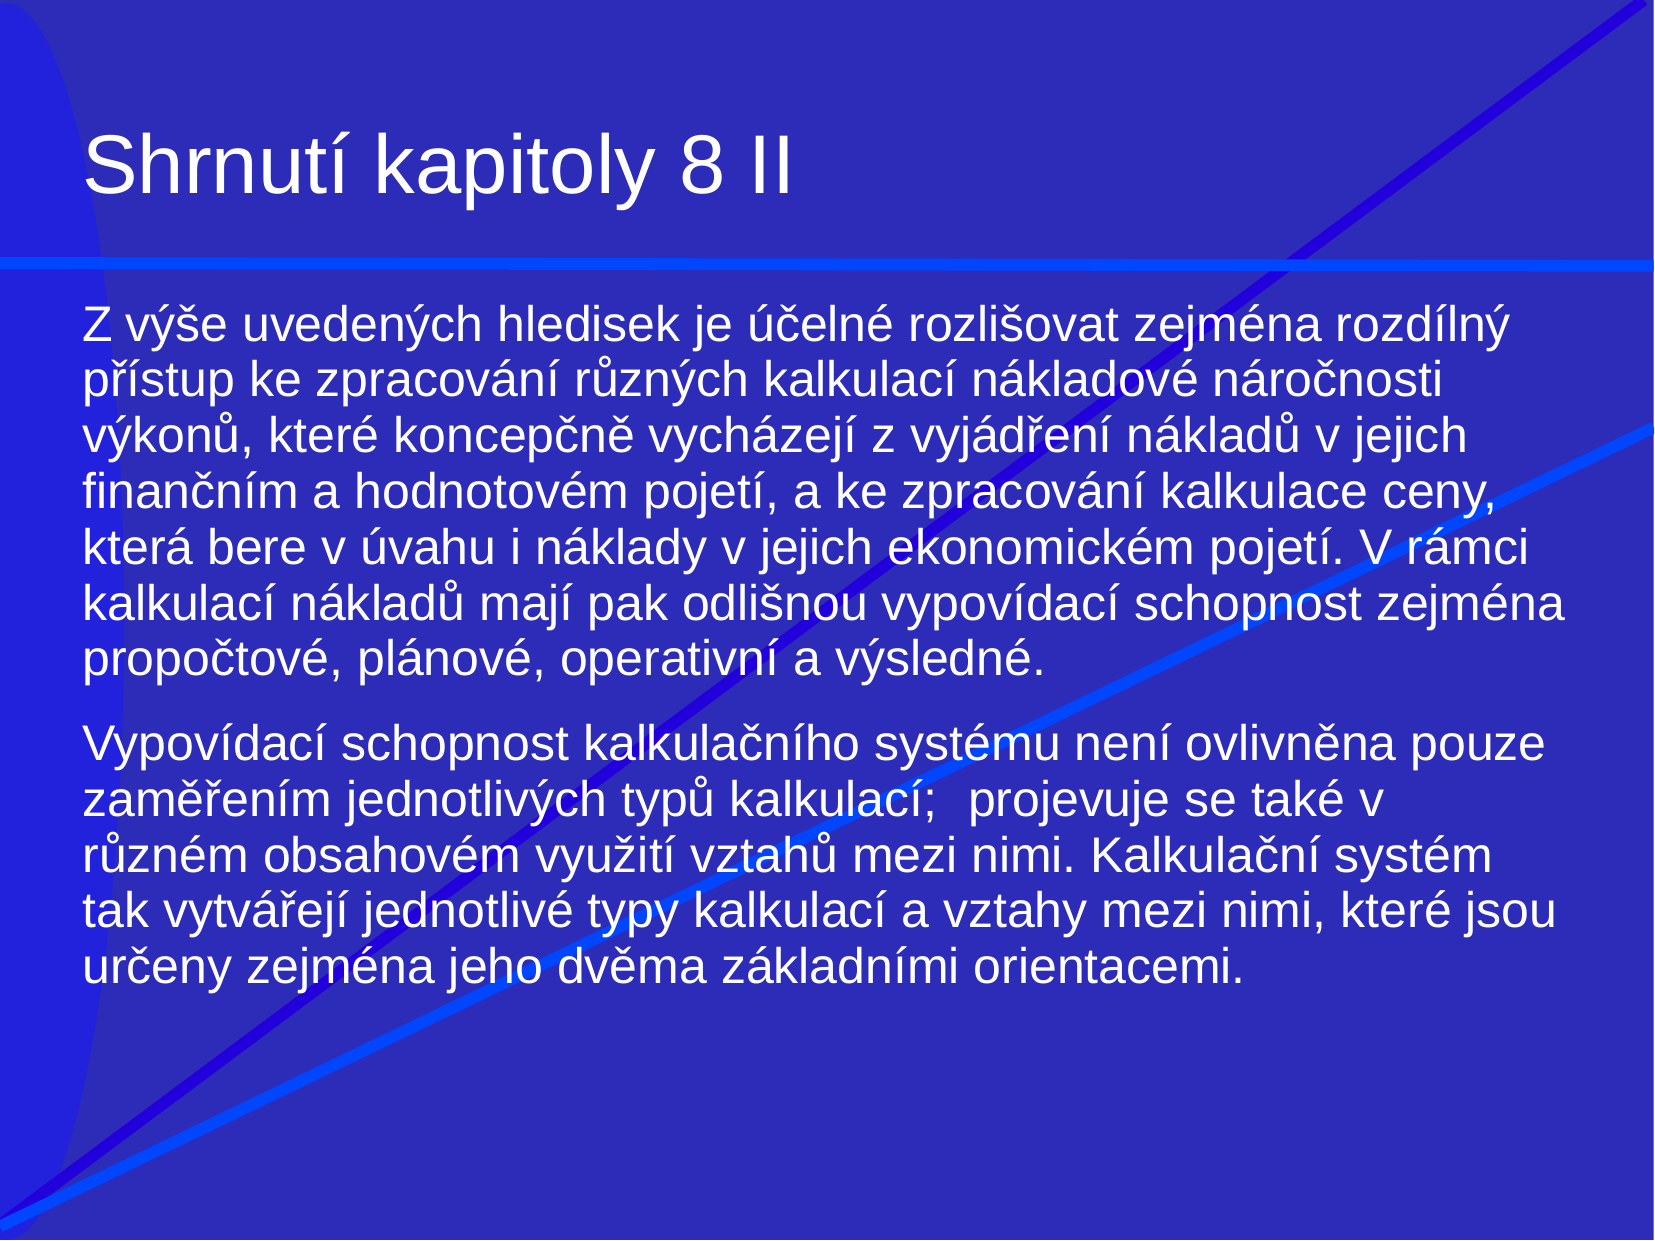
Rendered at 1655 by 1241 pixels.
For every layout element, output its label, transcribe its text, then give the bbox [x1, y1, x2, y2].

title Shrnutí kapitoly 8 II [80, 110, 1574, 318]
text_box Z výše uvedených hledisek je účelné rozlišovat zejména rozdílný přístup ke zpracování různých kalkulací nákladové náročnosti výkonů, které koncepčně vycházejí z vyjádření nákladů v jejich finančním a hodnotovém pojetí, a ke zpracování kalkulace ceny, která bere v úvahu i náklady v jejich ekonomickém pojetí. V rámci kalkulací nákladů mají pak odlišnou vypovídací schopnost zejména propočtové, plánové, operativní a výsledné. Vypovídací schopnost kalkulačního systému není ovlivněna pouze zaměřením jednotlivých typů kalkulací; projevuje se také v různém obsahovém využití vztahů mezi nimi. Kalkulační systém tak vytvářejí jednotlivé typy kalkulací a vztahy mezi nimi, které jsou určeny zejména jeho dvěma základními orientacemi. [80, 296, 1570, 995]
